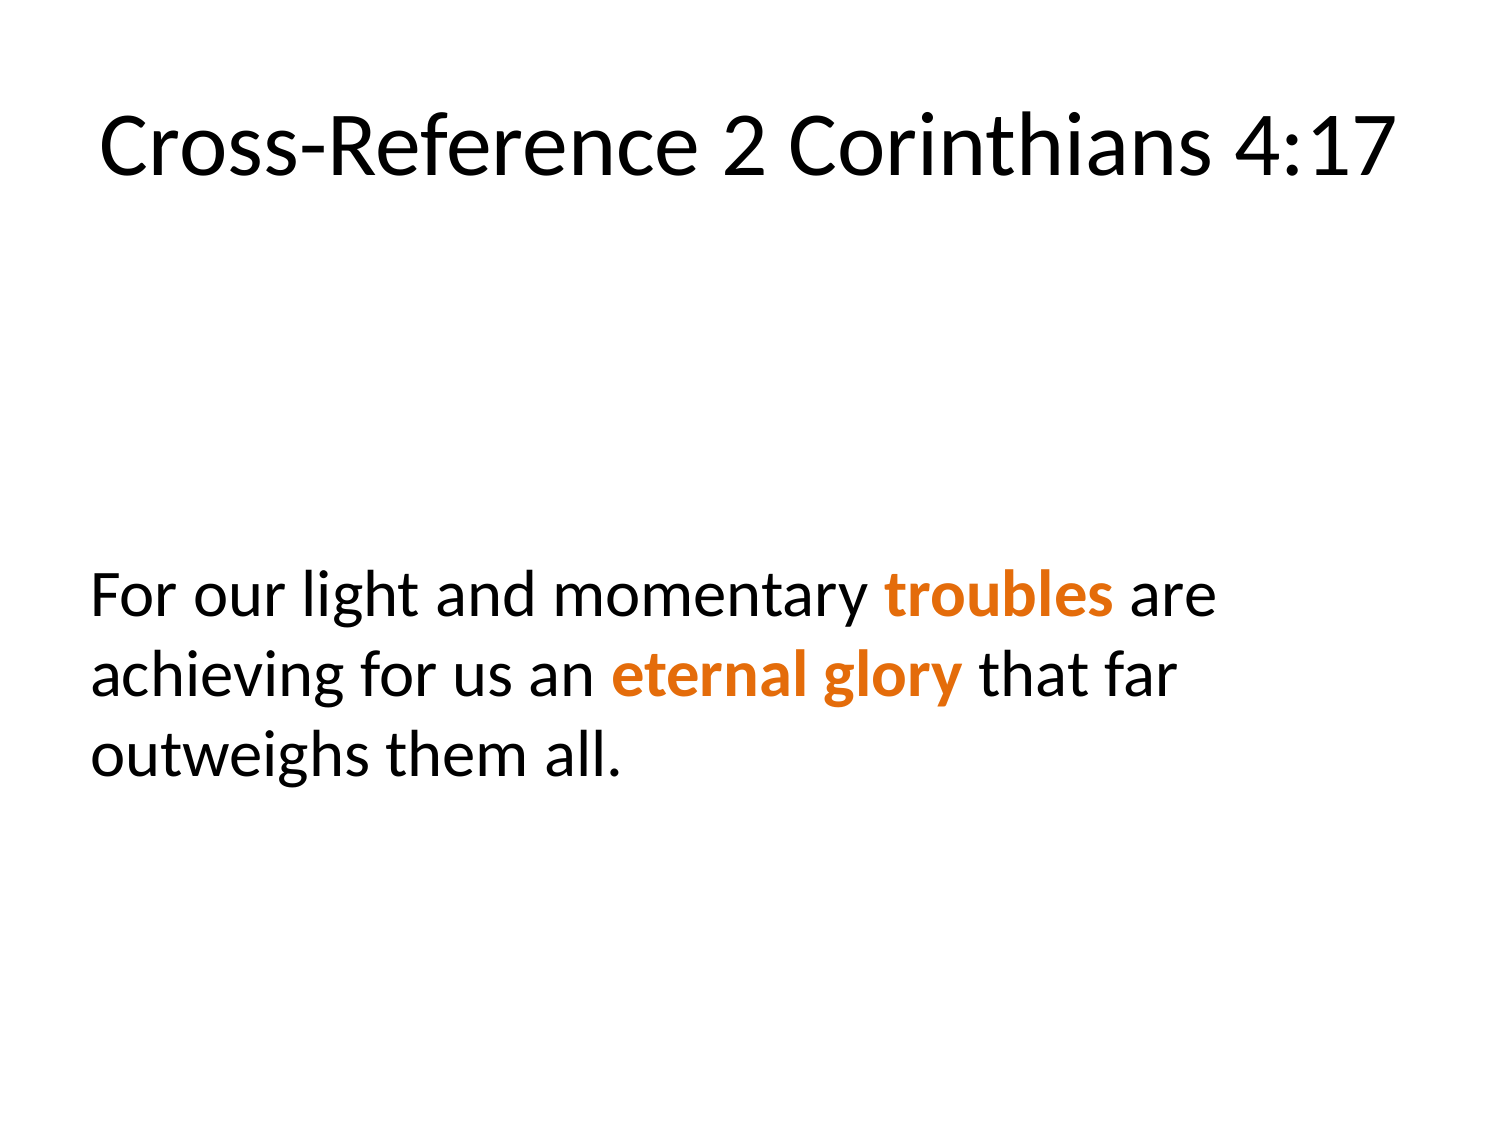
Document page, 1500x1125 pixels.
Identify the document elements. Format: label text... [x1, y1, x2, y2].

title Cross-Reference 2 Corinthians 4:17 [75, 45, 1425, 233]
list For our light and momentary troubles are achieving for us an eternal glory that far outweighs them all. [75, 262, 1425, 1005]
